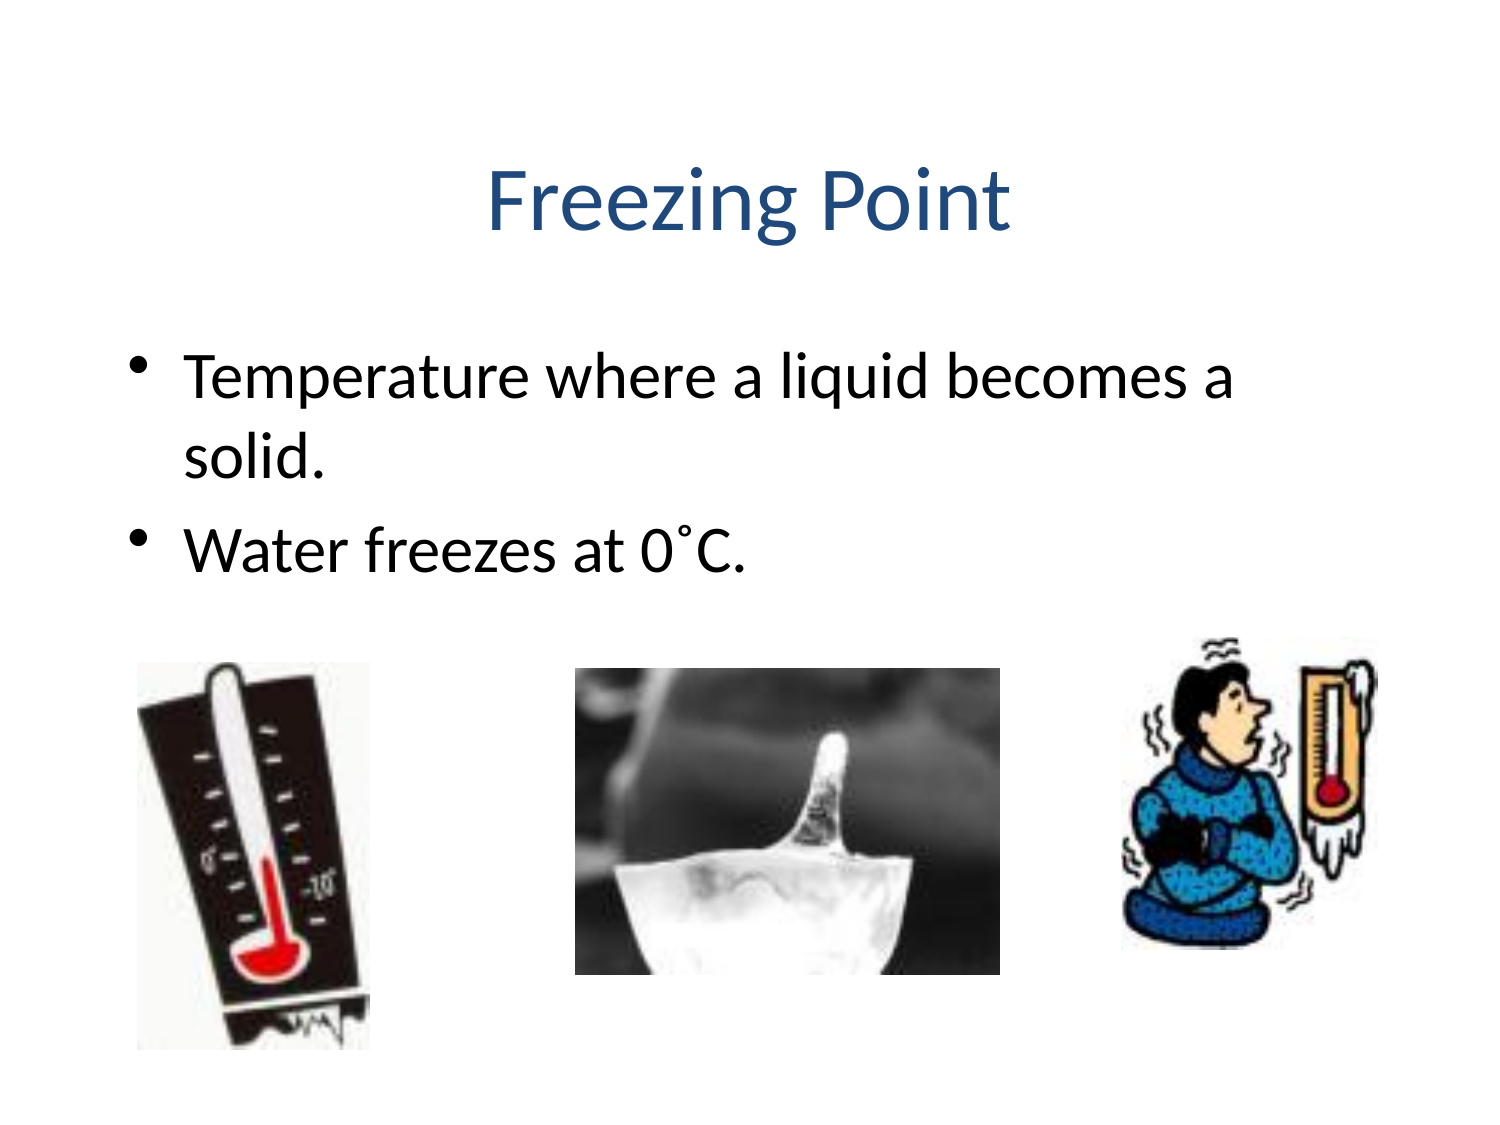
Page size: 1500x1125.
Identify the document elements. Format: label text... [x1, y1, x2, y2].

text_box Freezing Point [112, 99, 1388, 288]
text_box Temperature where a liquid becomes a solid. Water freezes at 0˚C. [112, 324, 1388, 1000]
picture [1121, 637, 1378, 951]
picture [574, 667, 1001, 976]
picture [137, 662, 370, 1051]
